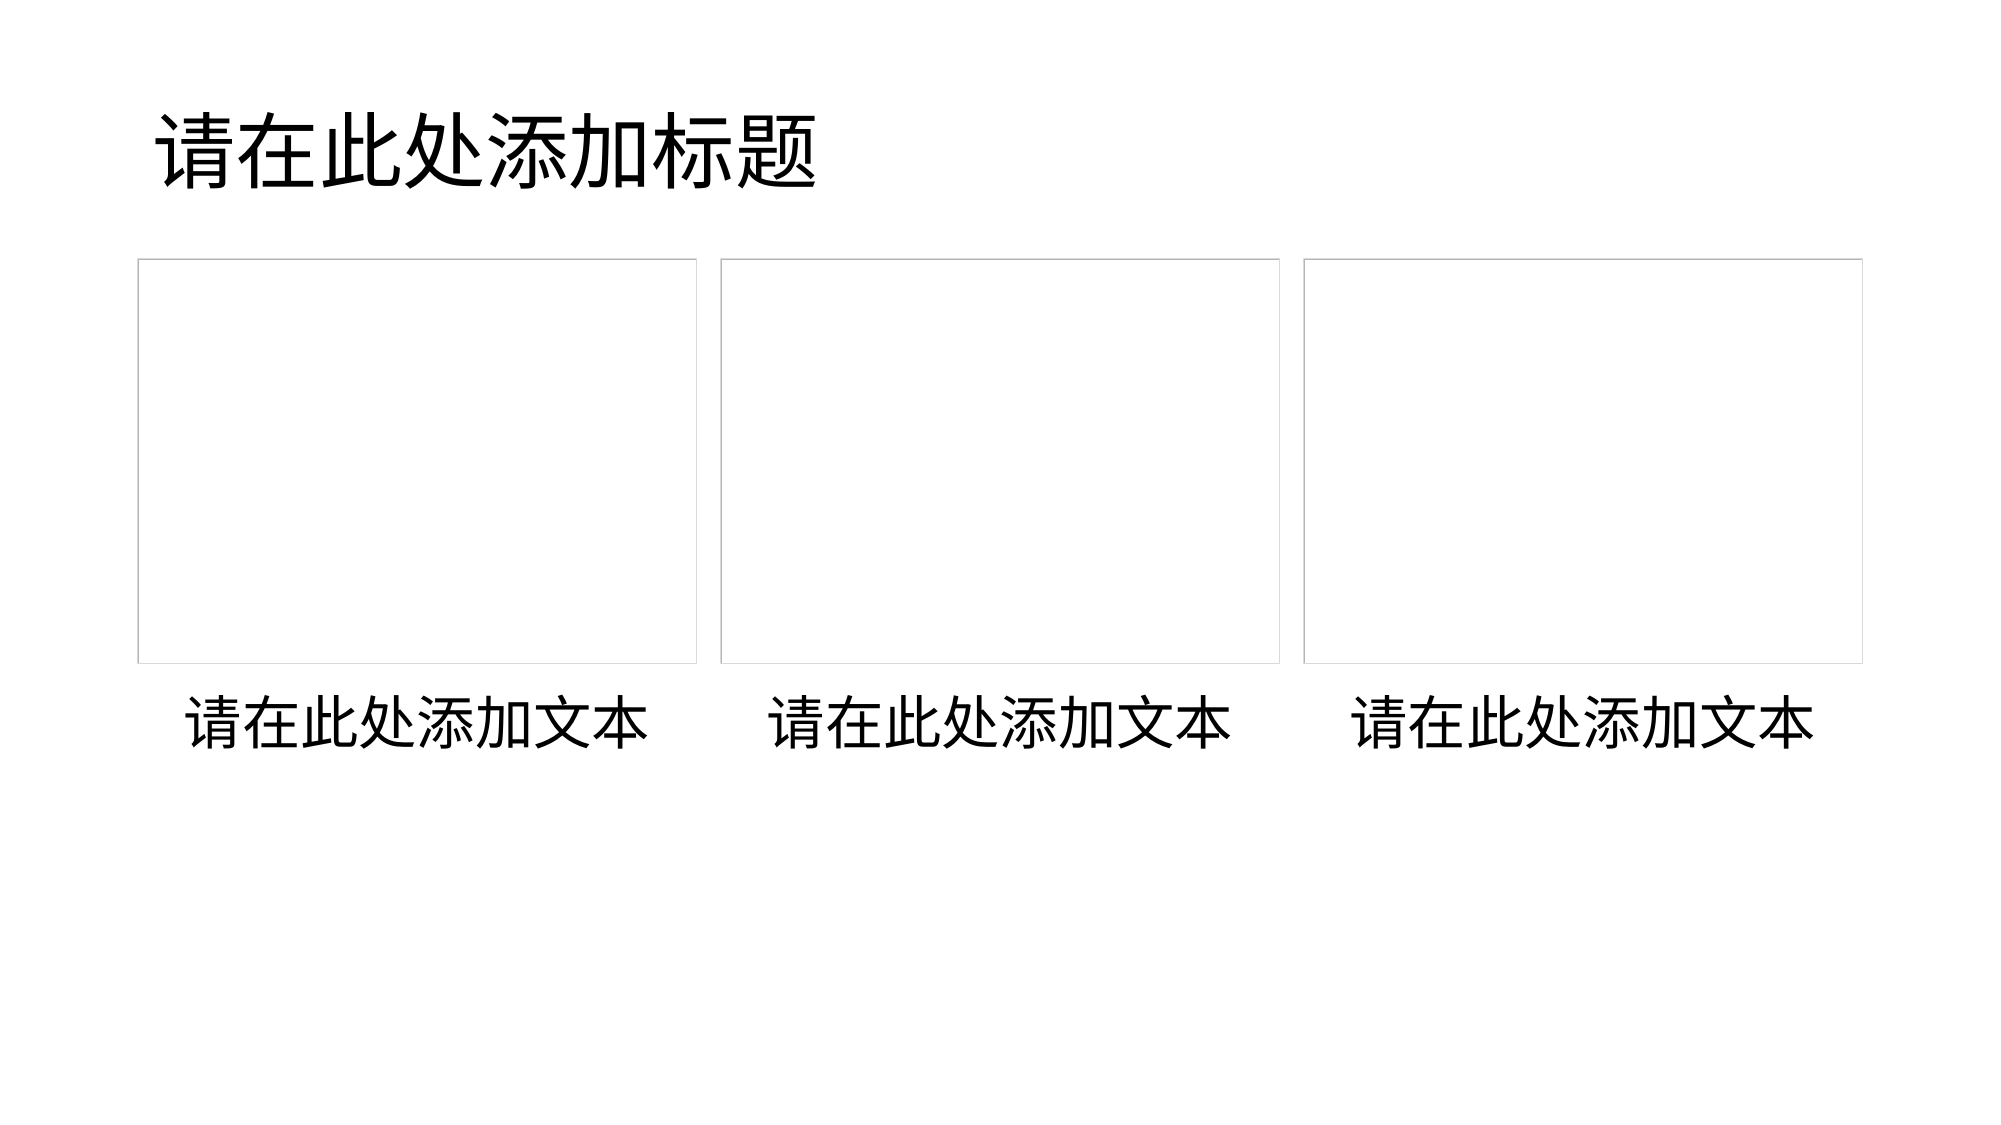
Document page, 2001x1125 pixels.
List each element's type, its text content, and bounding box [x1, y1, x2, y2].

text_box 请在此处添加文本 [1303, 686, 1863, 1012]
picture [137, 258, 697, 664]
text_box 请在此处添加标题 [137, 74, 1863, 236]
picture [720, 258, 1280, 664]
text_box 请在此处添加文本 [137, 686, 697, 1012]
picture [1303, 258, 1863, 664]
text_box 请在此处添加文本 [720, 686, 1280, 1012]
